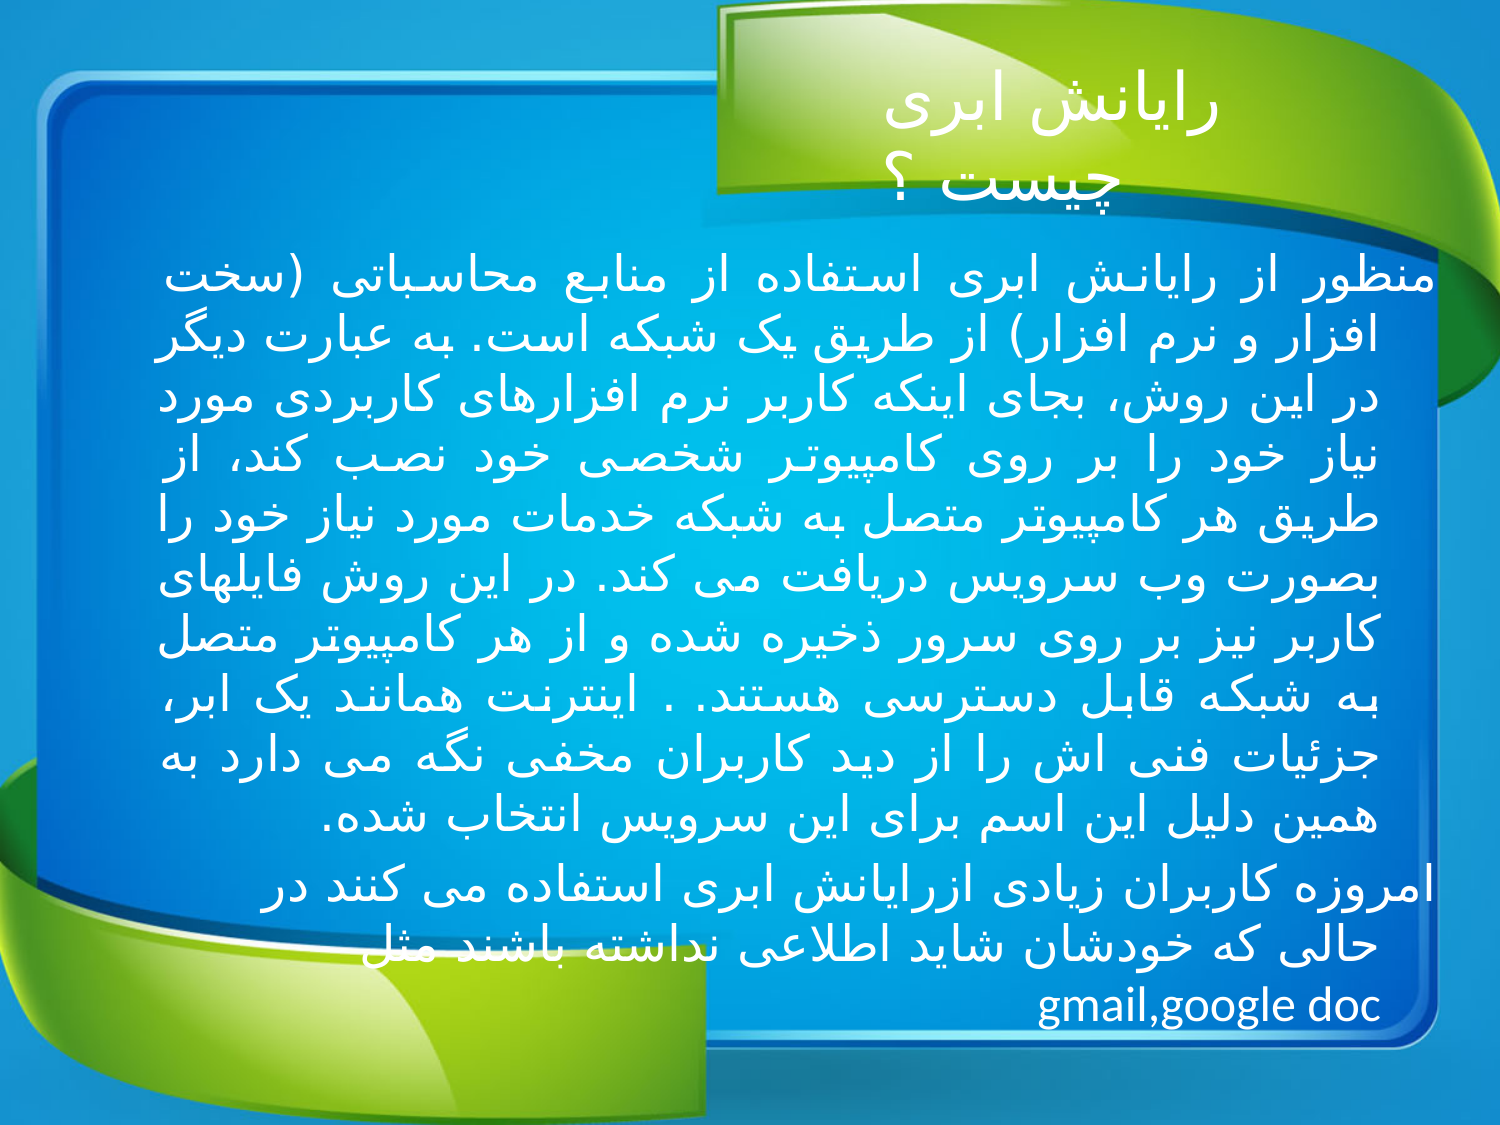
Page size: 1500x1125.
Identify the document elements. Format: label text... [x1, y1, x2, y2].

list منظور از رایانش ابری استفاده از منابع محاسباتی (سخت افزار و نرم افزار) از طریق یک شبکه است. به عبارت دیگر در این روش، بجای اینکه کاربر نرم افزارهای کاربردی مورد نیاز خود را بر روی کامپیوتر شخصی خود نصب کند، از طریق هر کامپیوتر متصل به شبکه خدمات مورد نیاز خود را بصورت وب سرویس دریافت می کند. در این روش فایلهای کاربر نیز بر روی سرور ذخیره شده و از هر کامپیوتر متصل به شبکه قابل دسترسی هستند. . اینترنت همانند یک ابر، جزئیات فنی اش را از دید کاربران مخفی نگه می دارد به همین دلیل این اسم برای این سرویس انتخاب شده. امروزه کاربران زیادی ازرایانش ابری استفاده می کنند در حالی که خودشان شاید اطلاعی نداشته باشند مثل gmail,google doc [140, 234, 1453, 1057]
text_box رایانش ابری چیست ؟ [867, 46, 1418, 222]
picture [0, 0, 1500, 1125]
